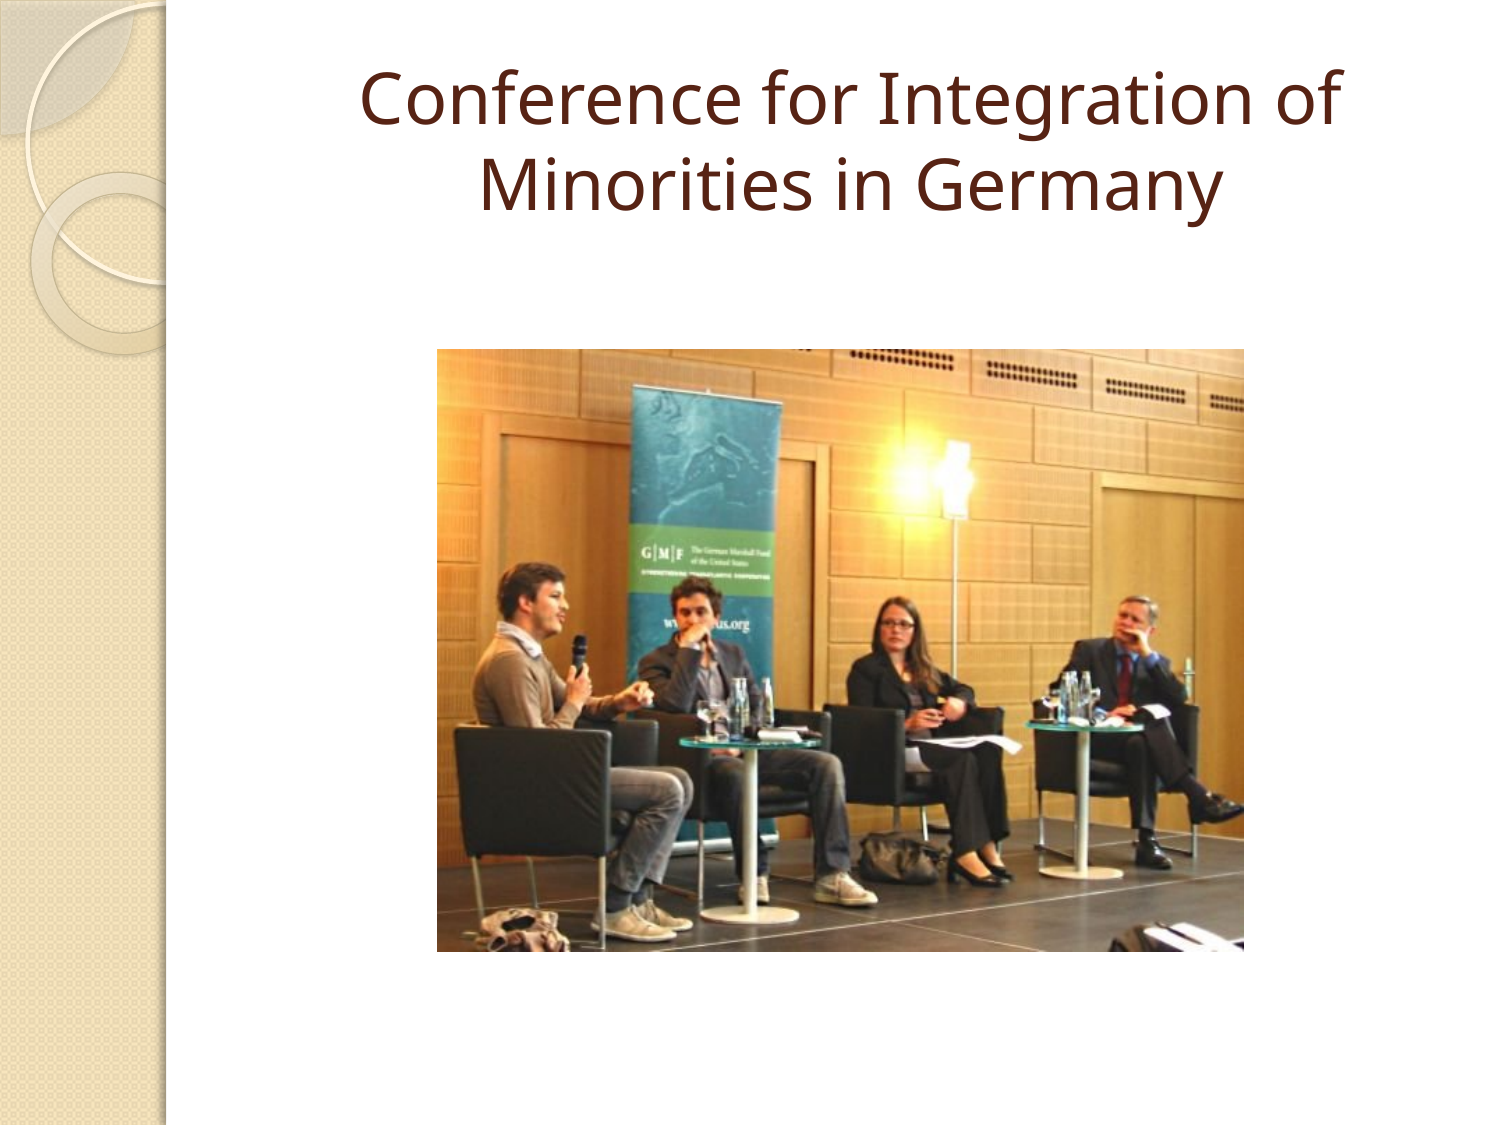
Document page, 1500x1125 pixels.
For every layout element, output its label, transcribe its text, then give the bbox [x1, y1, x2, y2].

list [437, 349, 1244, 952]
title Conference for Integration of Minorities in Germany [235, 45, 1466, 233]
